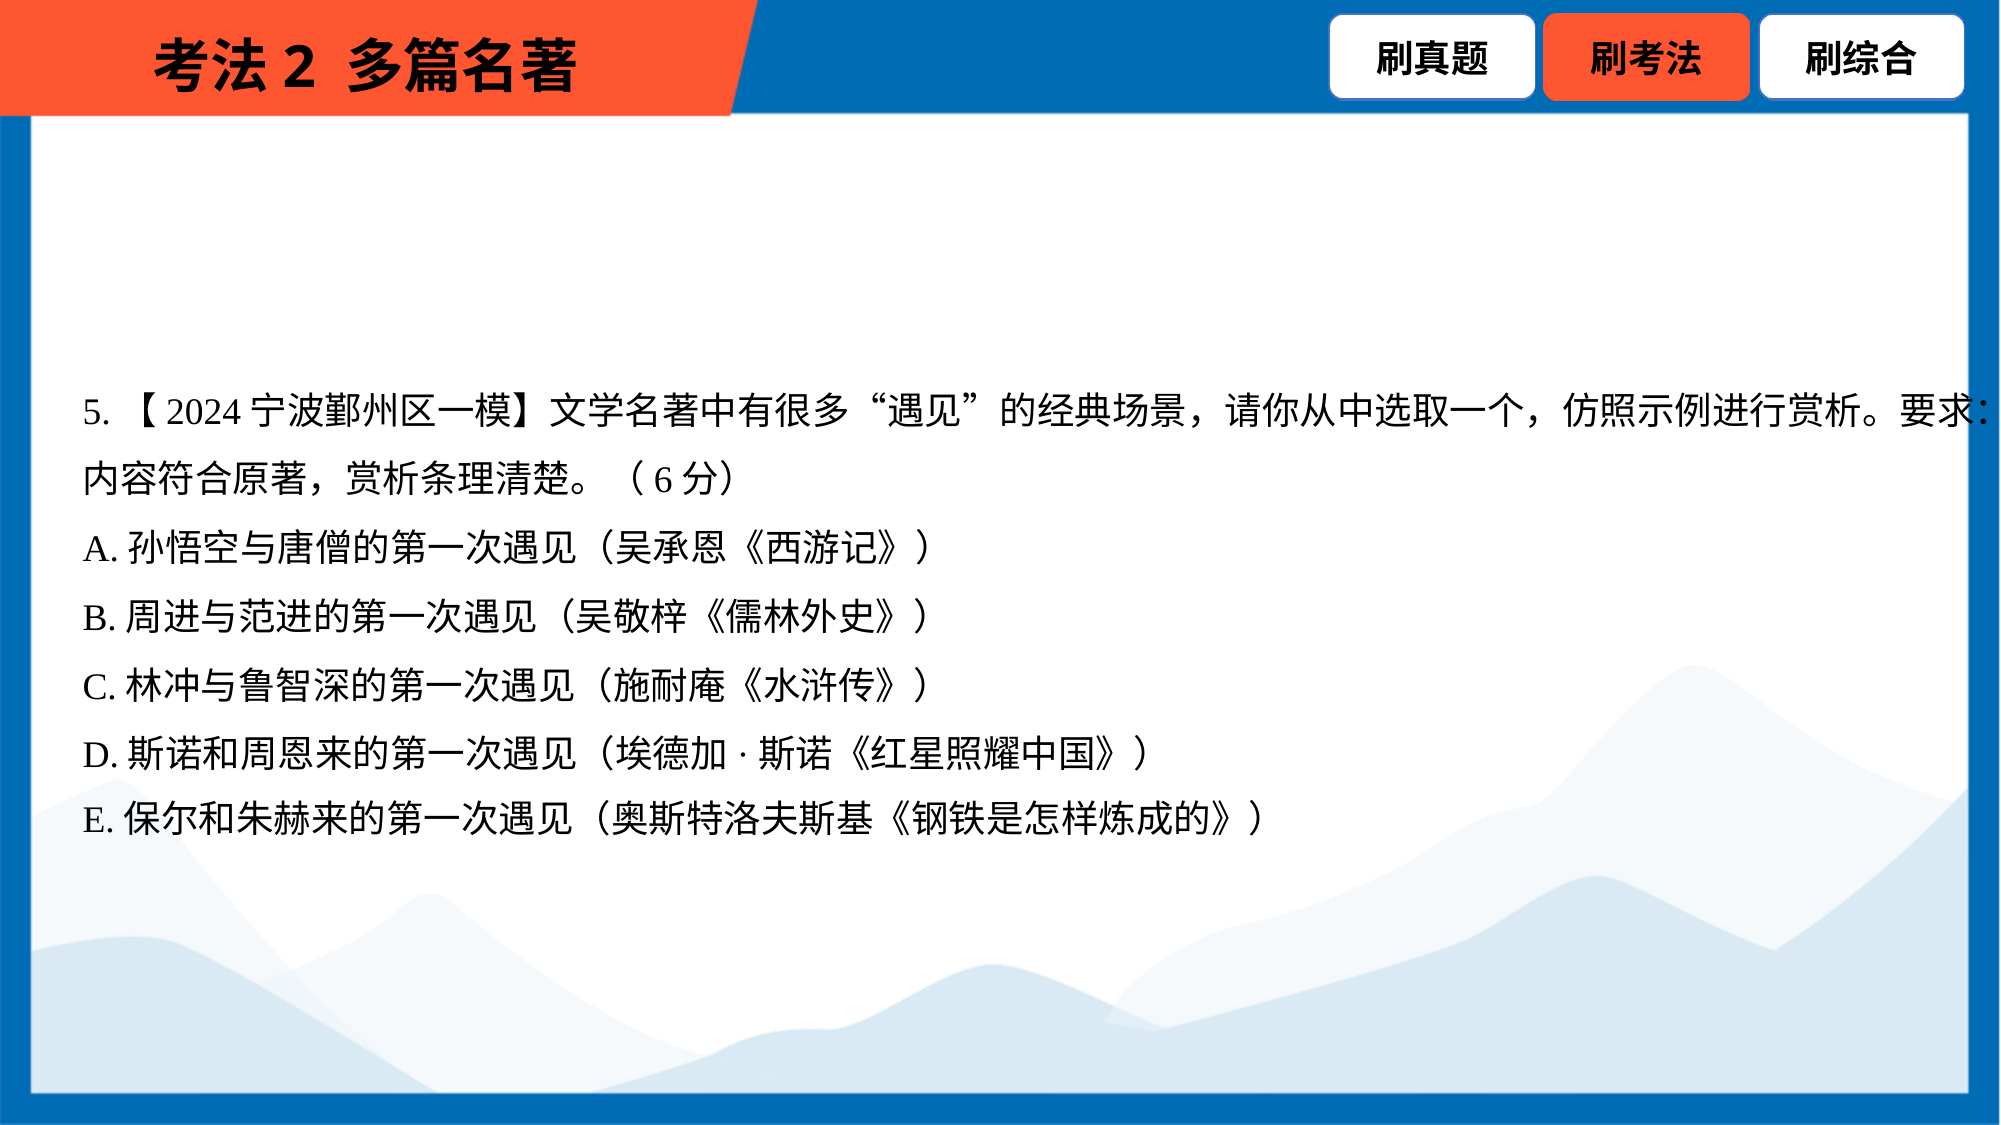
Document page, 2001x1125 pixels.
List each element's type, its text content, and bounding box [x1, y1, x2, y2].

picture [0, 0, 2000, 1125]
text_box 5.【2024宁波鄞州区一模】文学名著中有很多“遇见”的经典场景，请你从中选取一个，仿照示例进行赏析。要求： 内容符合原著，赏析条理清楚。（6分） A.孙悟空与唐僧的第一次遇见（吴承恩《西游记》） B.周进与范进的第一次遇见（吴敬梓《儒林外史》） C.林冲与鲁智深的第一次遇见（施耐庵《水浒传》） D.斯诺和周恩来的第一次遇见（埃德加·斯诺《红星照耀中国》） E.保尔和朱赫来的第一次遇见（奥斯特洛夫斯基《钢铁是怎样炼成的》） [82, 363, 1917, 834]
